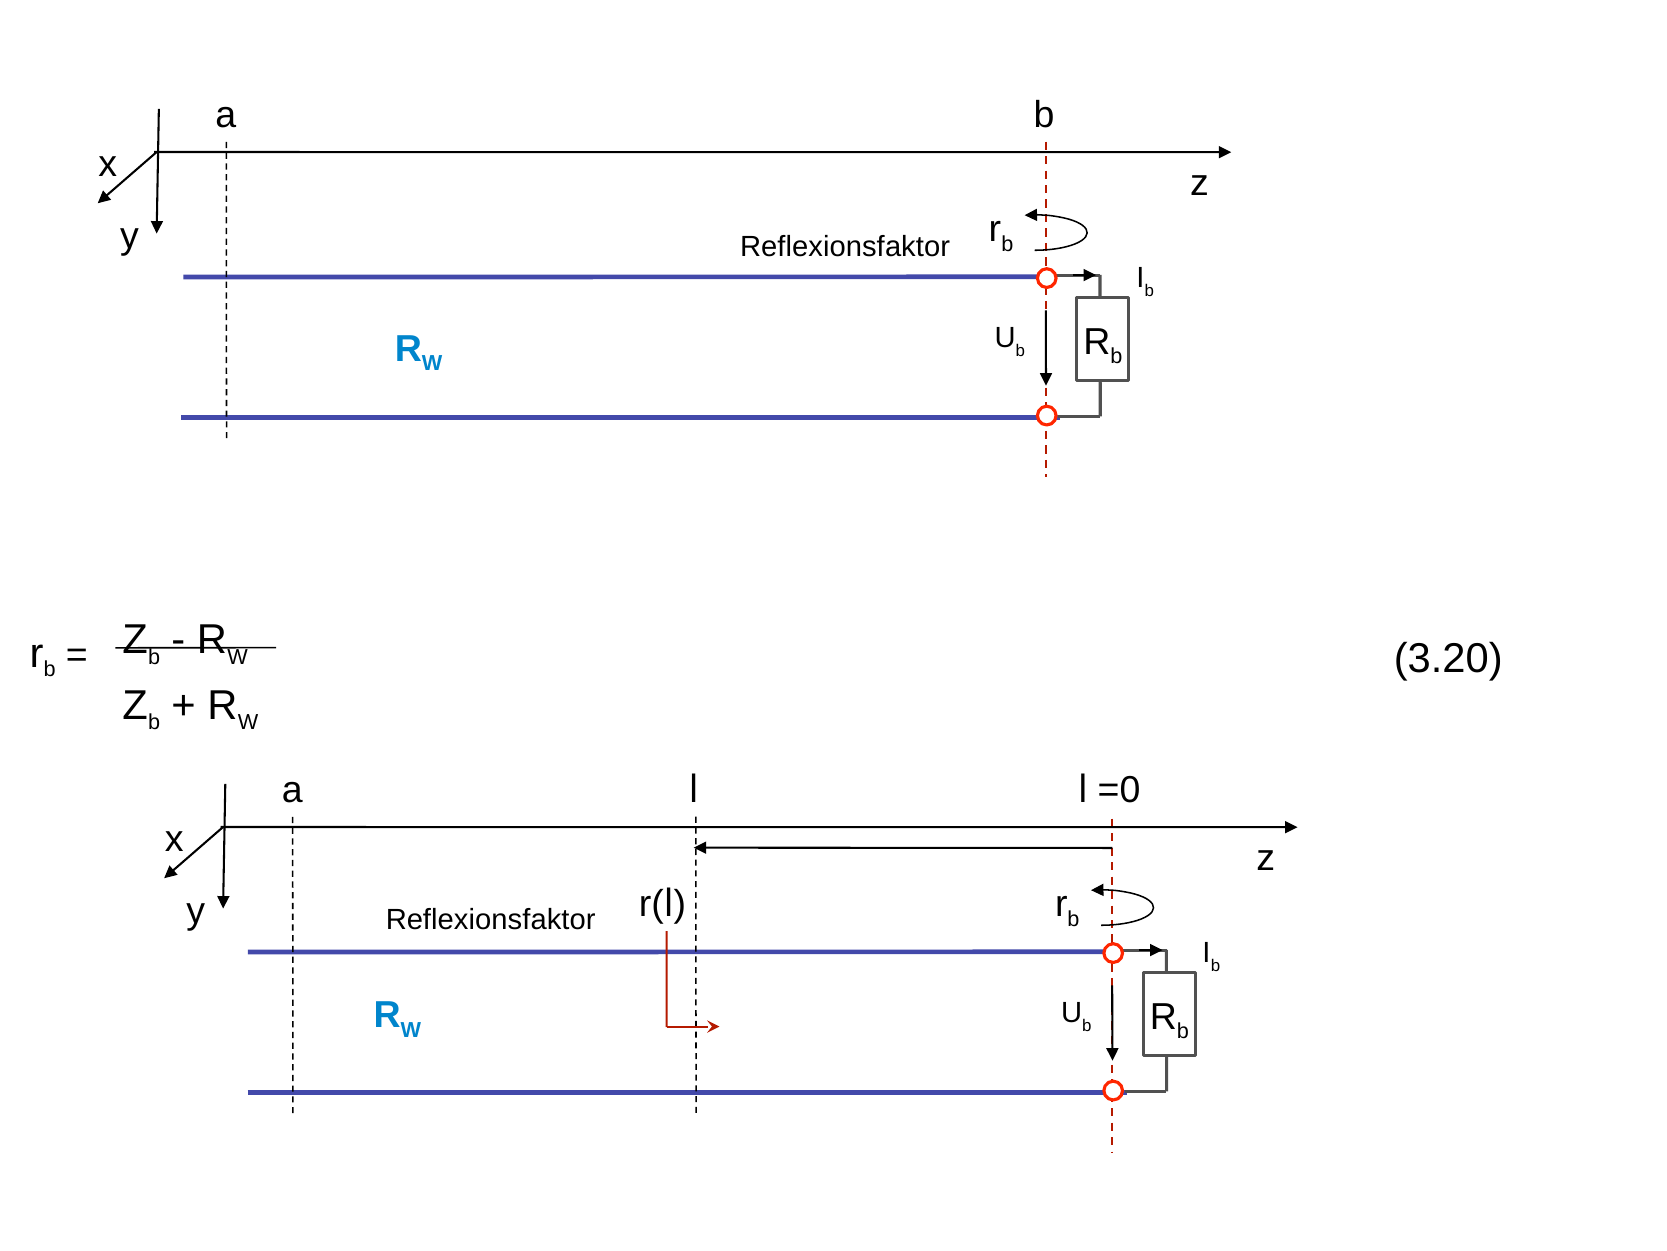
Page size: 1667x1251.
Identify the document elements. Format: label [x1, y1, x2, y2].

text_box [151, 755, 1298, 1153]
text_box [15, 575, 1514, 712]
text_box [85, 80, 1232, 478]
